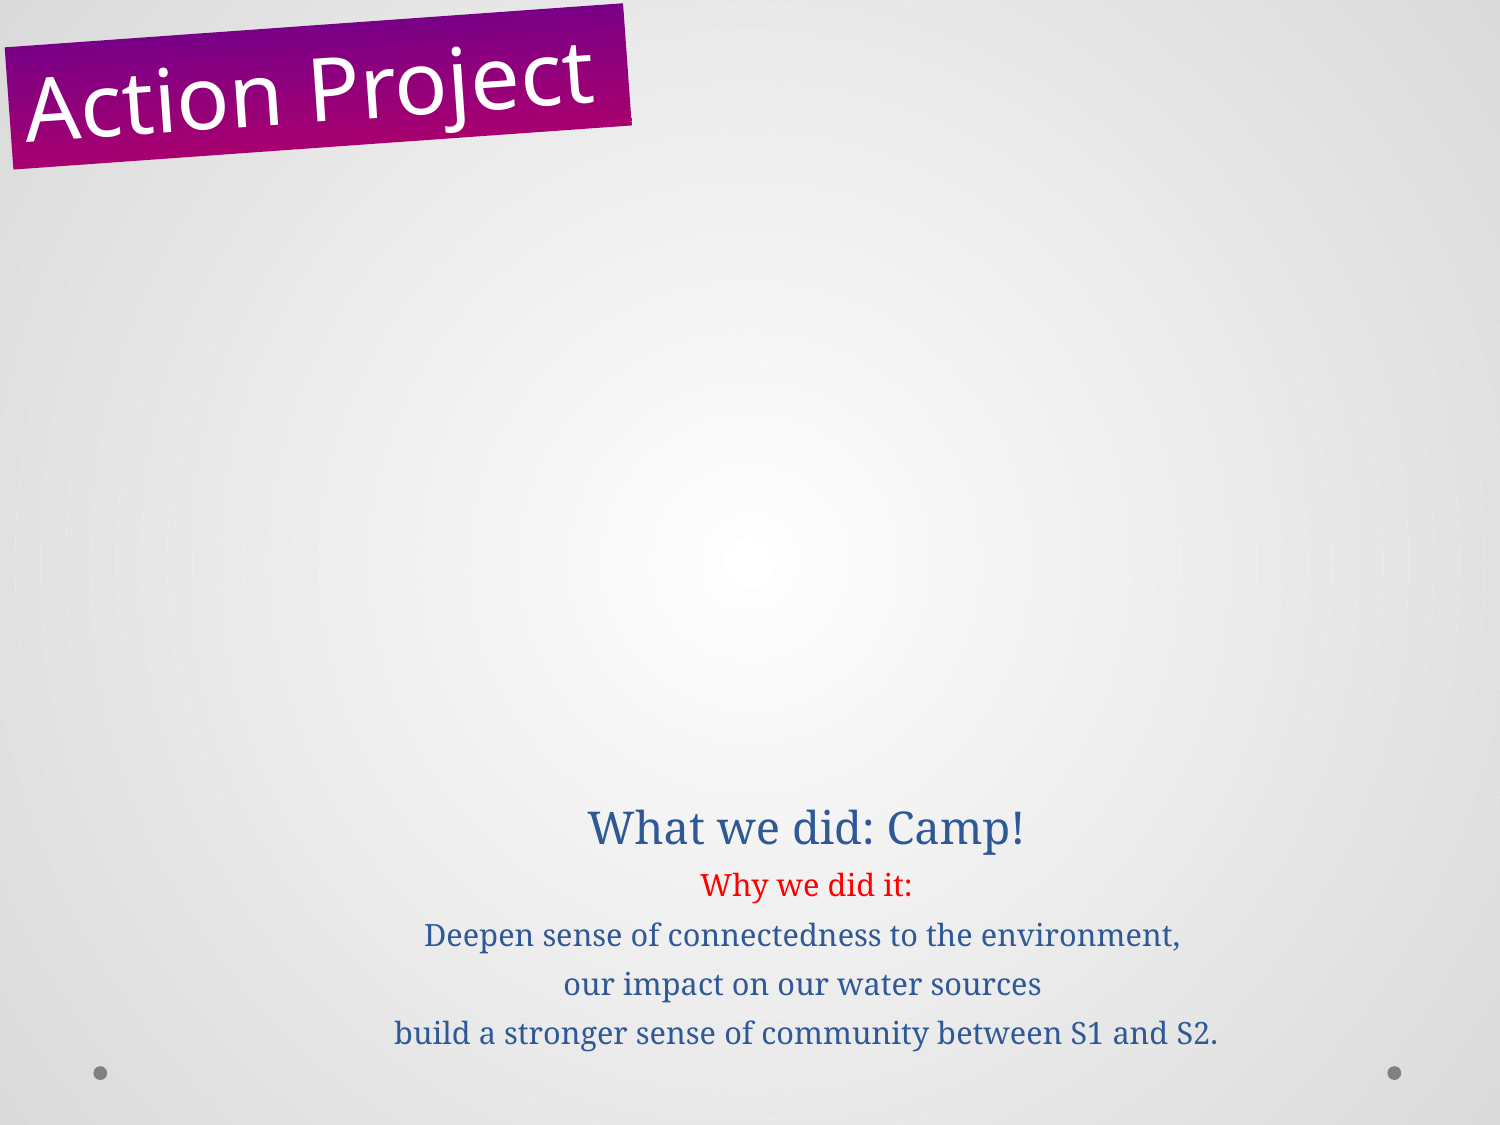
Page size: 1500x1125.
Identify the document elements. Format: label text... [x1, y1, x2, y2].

text_box Action Project [4, 3, 632, 170]
title What we did: Camp! Why we did it: Deepen sense of connectedness to the environment, our impact on our water sources build a stronger sense of community between S1 and S2. [147, 385, 1466, 1059]
